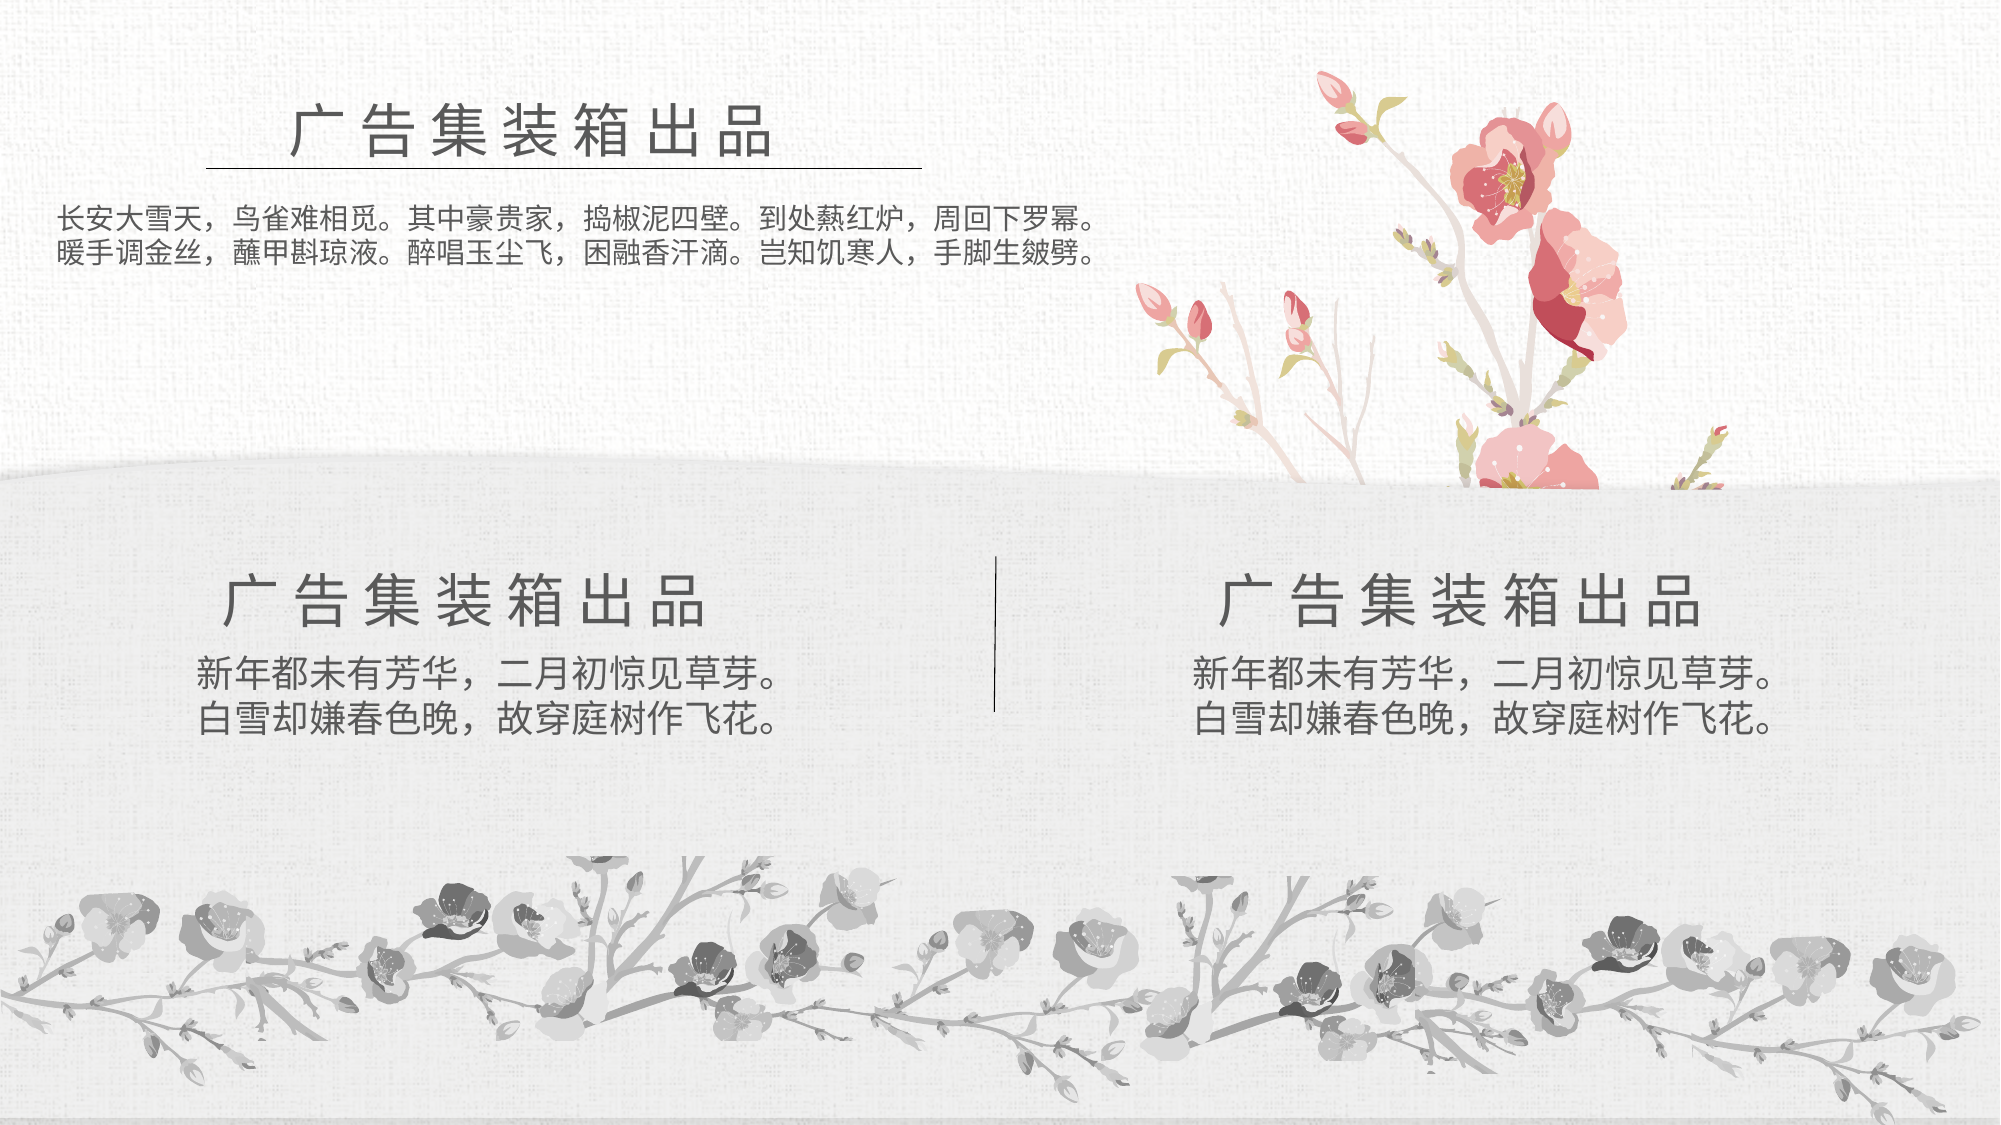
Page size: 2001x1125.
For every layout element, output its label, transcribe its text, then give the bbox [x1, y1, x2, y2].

picture [332, 779, 927, 1125]
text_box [0, 456, 2000, 1125]
picture [1751, 868, 1955, 1125]
picture [60, 824, 264, 1125]
picture [1247, 33, 1707, 456]
text_box 长安大雪天，鸟雀难相觅。其中豪贵家，捣椒泥四壁。到处爇红炉，周回下罗幂。 暖手调金丝，蘸甲斟琼液。醉唱玉尘飞，困融香汗滴。岂知饥寒人，手脚生皴劈。 [41, 192, 1146, 278]
picture [934, 812, 1677, 1125]
text_box 广 告 集 装 箱 出 品 [273, 86, 835, 168]
